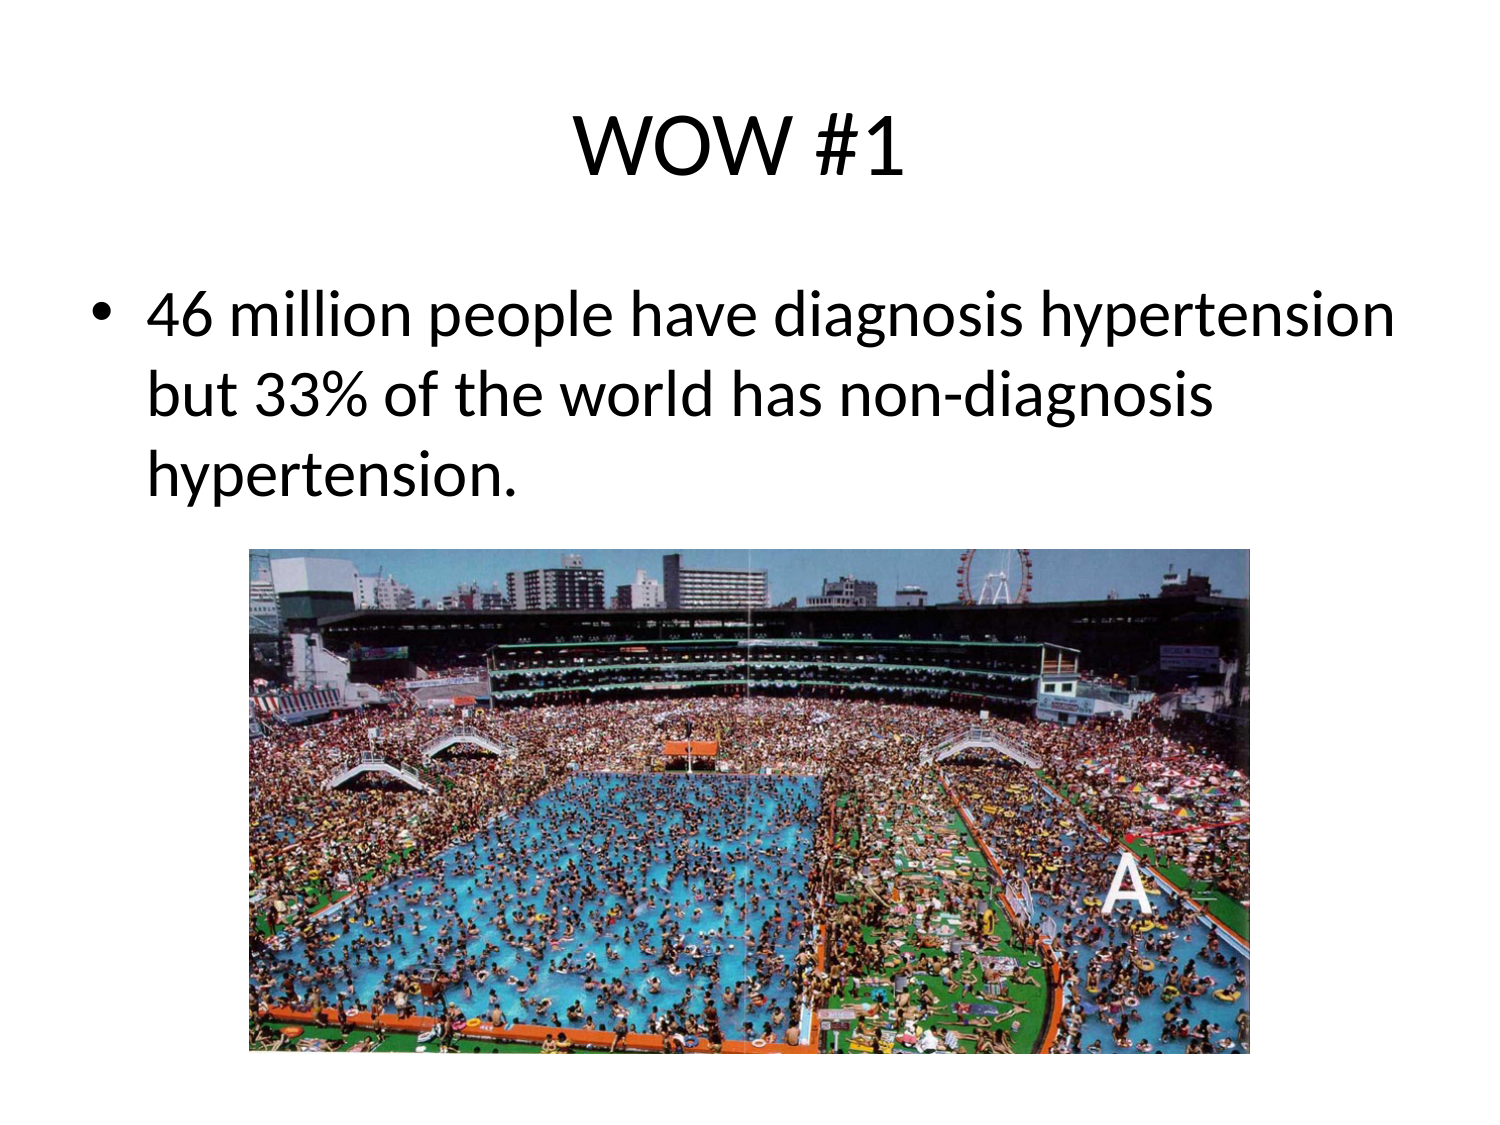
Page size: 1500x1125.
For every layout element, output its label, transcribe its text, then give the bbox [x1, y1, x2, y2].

list 46 million people have diagnosis hypertension but 33% of the world has non-diagnosis hypertension. [75, 262, 1425, 1005]
picture [249, 549, 1251, 1055]
title WOW #1 [75, 45, 1425, 233]
